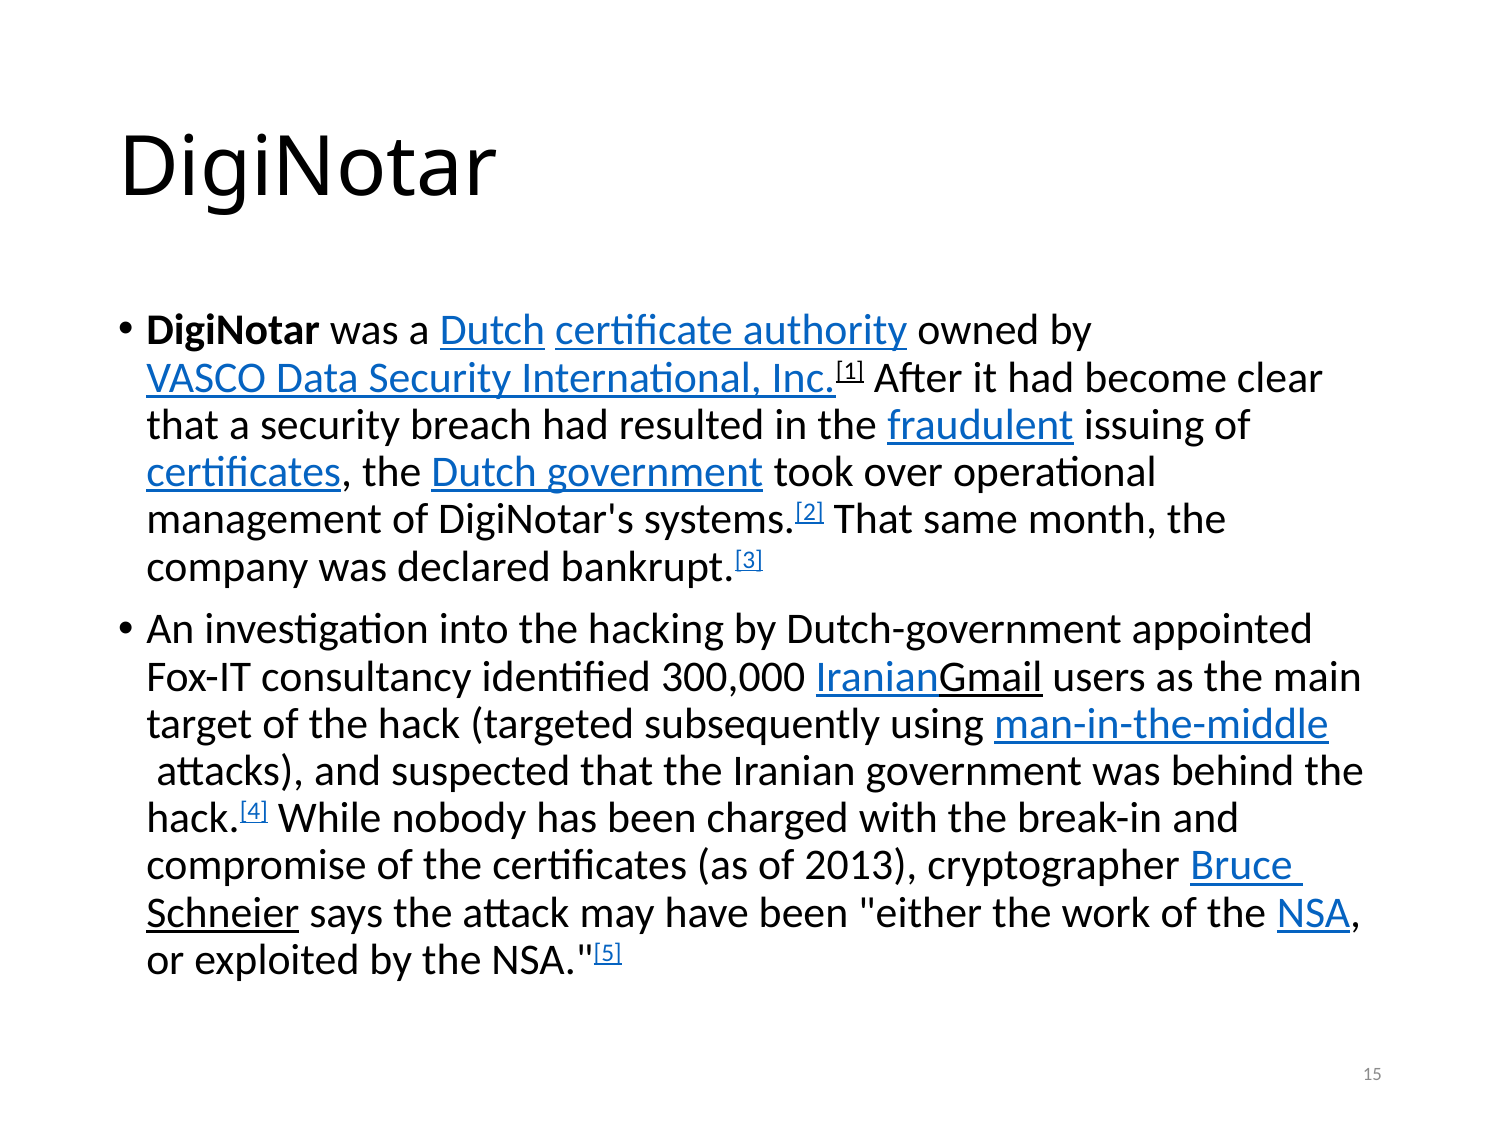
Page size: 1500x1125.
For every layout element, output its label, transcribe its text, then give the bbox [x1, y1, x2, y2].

title DigiNotar [103, 59, 1397, 278]
slide_number 15 [1059, 1042, 1397, 1103]
list DigiNotar was a Dutch certificate authority owned by VASCO Data Security International, Inc.[1] After it had become clear that a security breach had resulted in the fraudulent issuing of certificates, the Dutch government took over operational management of DigiNotar's systems.[2] That same month, the company was declared bankrupt.[3] An investigation into the hacking by Dutch-government appointed Fox-IT consultancy identified 300,000 IranianGmail users as the main target of the hack (targeted subsequently using man-in-the-middle attacks), and suspected that the Iranian government was behind the hack.[4] While nobody has been charged with the break-in and compromise of the certificates (as of 2013), cryptographer Bruce Schneier says the attack may have been "either the work of the NSA, or exploited by the NSA."[5] [103, 299, 1397, 1014]
